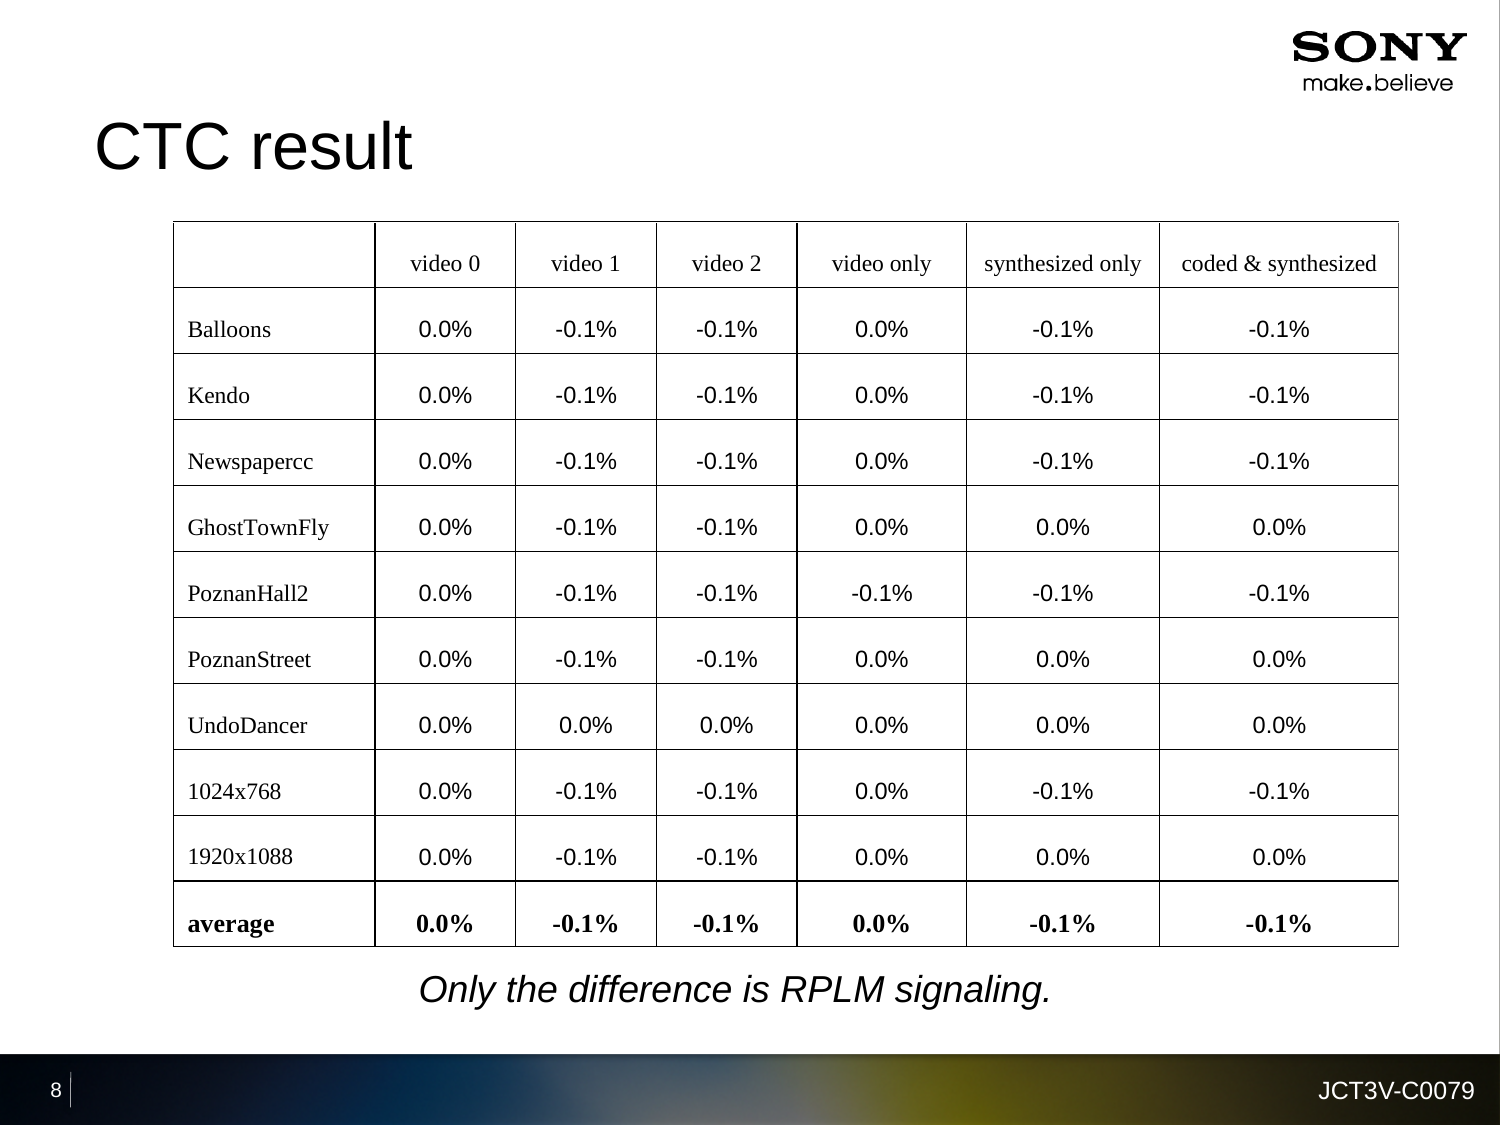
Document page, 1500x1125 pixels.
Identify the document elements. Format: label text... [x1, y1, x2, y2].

slide_number 8 [20, 1071, 62, 1108]
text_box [172, 220, 1399, 1012]
picture [0, 1055, 1500, 1125]
footer JCT3V-C0079 [1015, 1059, 1491, 1120]
title CTC result [94, 64, 1270, 184]
